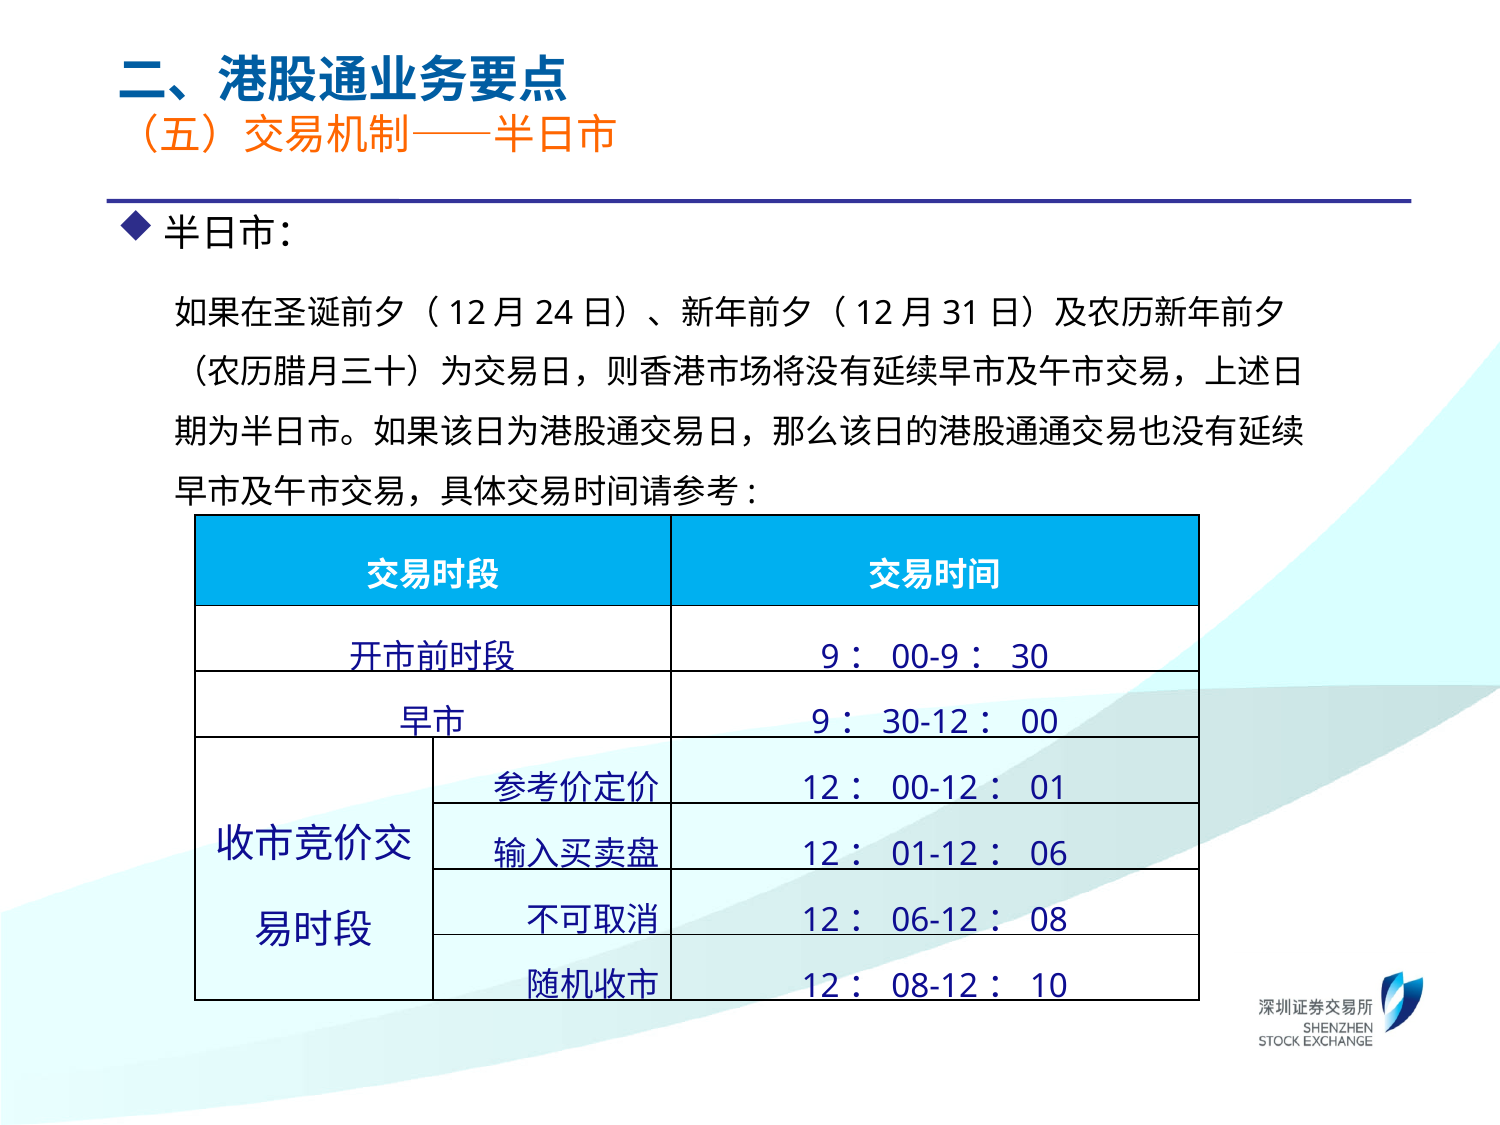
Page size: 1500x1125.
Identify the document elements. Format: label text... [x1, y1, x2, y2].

table_cell 12：01-12：06 [672, 804, 1198, 868]
text_box 半日市： [102, 201, 1408, 261]
table_cell 开市前时段 [196, 606, 670, 670]
table_cell 12：00-12：01 [672, 738, 1198, 802]
table_cell 收市竞价交易时段 [196, 738, 432, 999]
table_header 交易时段 [196, 518, 670, 605]
text_box 如果在圣诞前夕（12月24日）、新年前夕（12月31日）及农历新年前夕（农历腊月三十）为交易日，则香港市场将没有延续早市及午市交易，上述日期为半日市。如果该日为港股通交易日，那么该日的港股通通交易也没有延续早市及午市交易，具体交易时间请参考: [159, 263, 1329, 518]
table_cell 随机收市 [434, 935, 670, 999]
table_cell 12：06-12：08 [672, 870, 1198, 934]
table_cell 不可取消 [434, 870, 670, 934]
picture [0, 0, 1500, 1125]
table_cell 输入买卖盘 [434, 804, 670, 868]
text_box 二、港股通业务要点 （五）交易机制——半日市 [106, 42, 1182, 164]
table_header 交易时间 [672, 518, 1198, 605]
table_cell 参考价定价 [434, 738, 670, 802]
table_cell 9：00-9：30 [672, 606, 1198, 670]
table_cell 9：30-12：00 [672, 672, 1198, 736]
table_cell 早市 [196, 672, 670, 736]
table_cell 12：08-12：10 [672, 935, 1198, 999]
